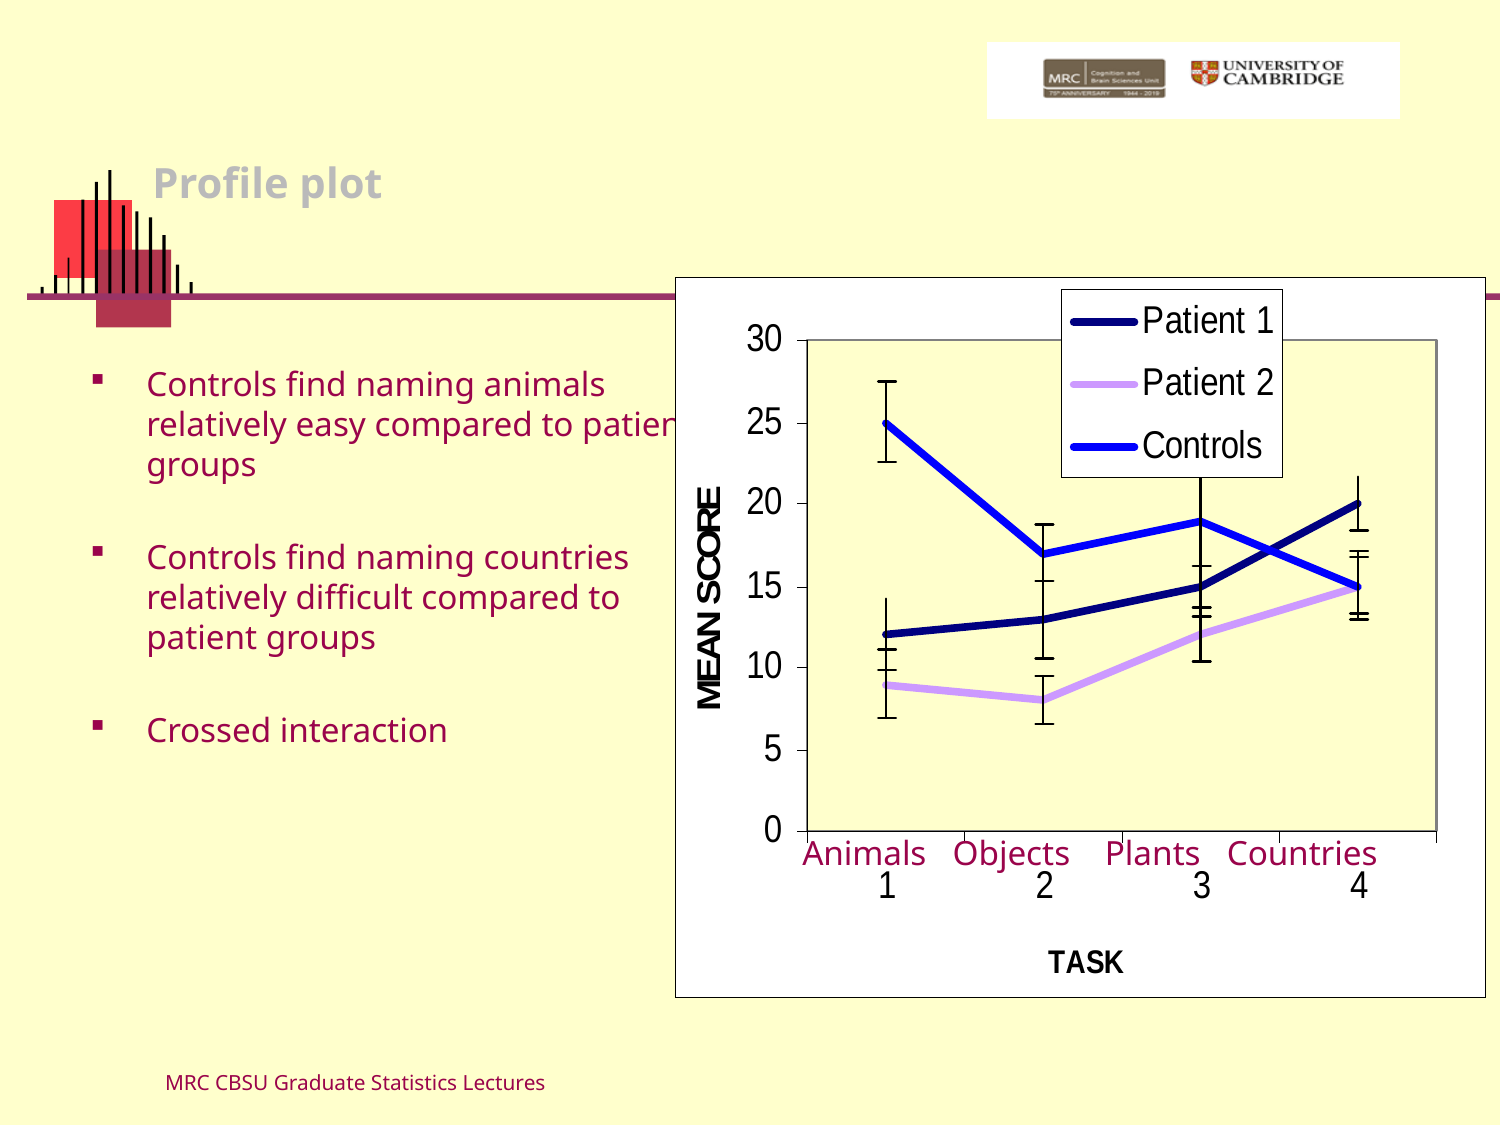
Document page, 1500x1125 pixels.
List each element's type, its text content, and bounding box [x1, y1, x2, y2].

picture [987, 42, 1400, 119]
footer MRC CBSU Graduate Statistics Lectures [149, 1062, 988, 1101]
list Controls find naming animals relatively easy compared to patient groups Controls find naming countries relatively difficult compared to patient groups Crossed interaction [75, 262, 738, 1038]
title Profile plot [137, 137, 988, 233]
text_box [662, 262, 1500, 1013]
